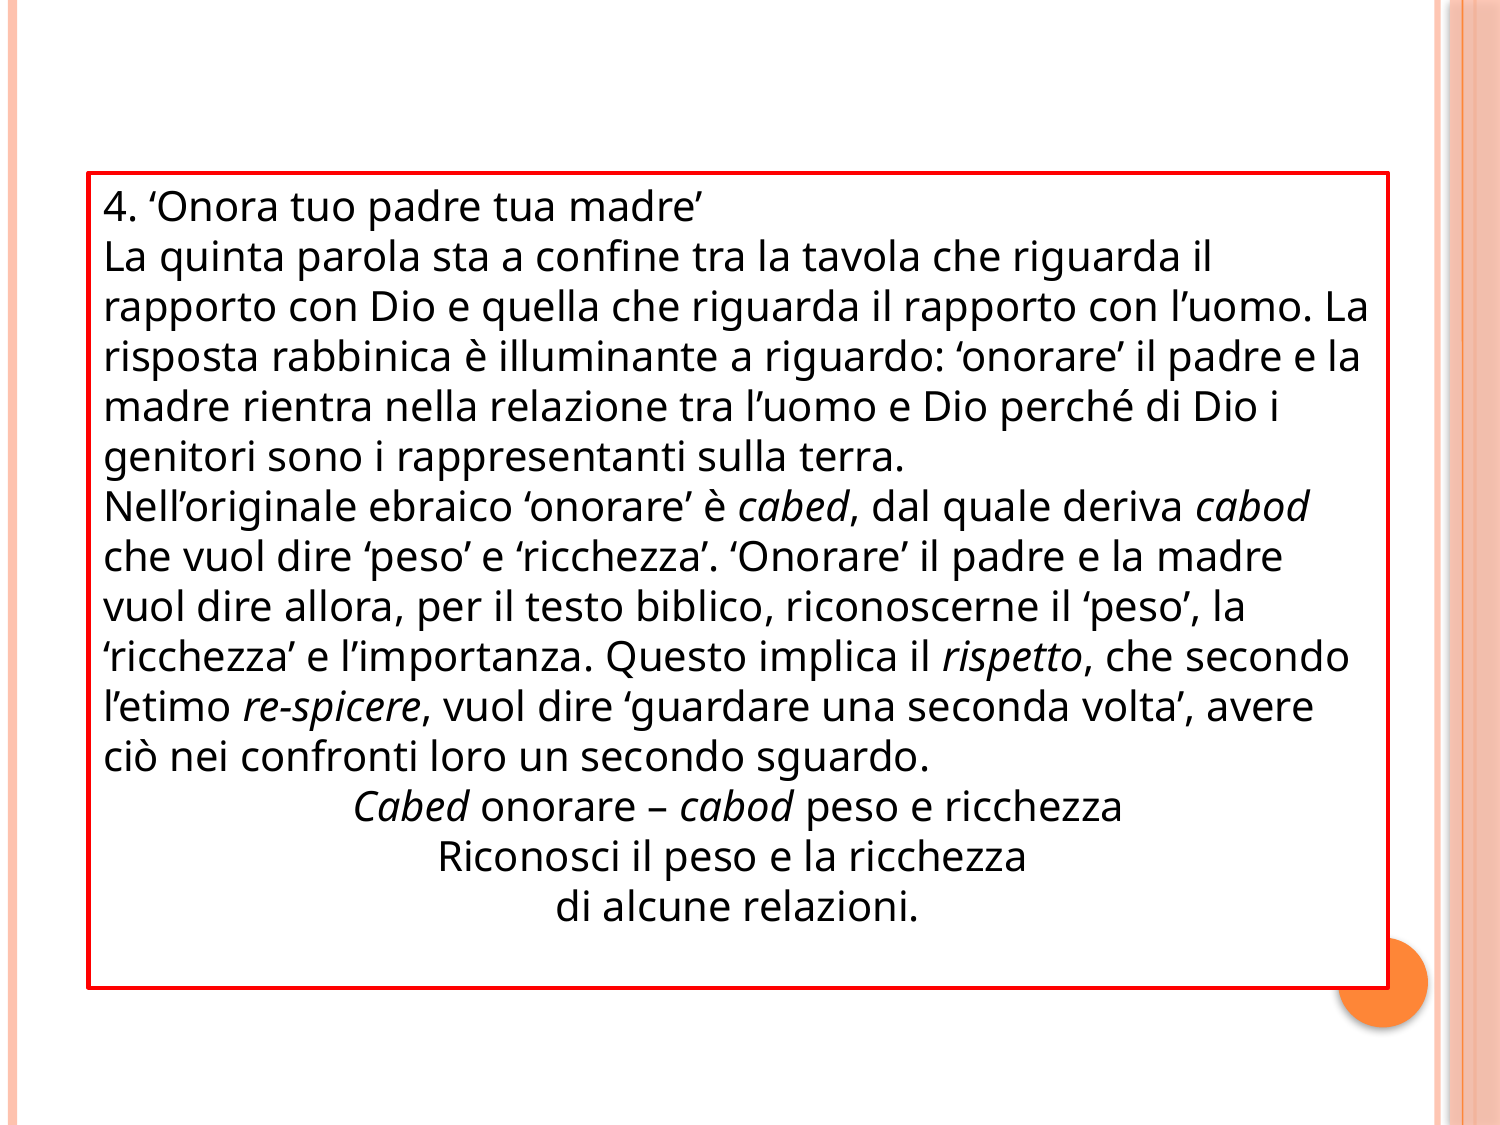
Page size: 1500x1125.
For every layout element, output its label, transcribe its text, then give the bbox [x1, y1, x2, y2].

text_box 4. ‘Onora tuo padre tua madre’ La quinta parola sta a confine tra la tavola che riguarda il rapporto con Dio e quella che riguarda il rapporto con l’uomo. La risposta rabbinica è illuminante a riguardo: ‘onorare’ il padre e la madre rientra nella relazione tra l’uomo e Dio perché di Dio i genitori sono i rappresentanti sulla terra. Nell’originale ebraico ‘onorare’ è cabed, dal quale deriva cabod che vuol dire ‘peso’ e ‘ricchezza’. ‘Onorare’ il padre e la madre vuol dire allora, per il testo biblico, riconoscerne il ‘peso’, la ‘ricchezza’ e l’importanza. Questo implica il rispetto, che secondo l’etimo re-spicere, vuol dire ‘guardare una seconda volta’, avere ciò nei confronti loro un secondo sguardo. Cabed onorare – cabod peso e ricchezza Riconosci il peso e la ricchezza di alcune relazioni. [86, 171, 1390, 990]
